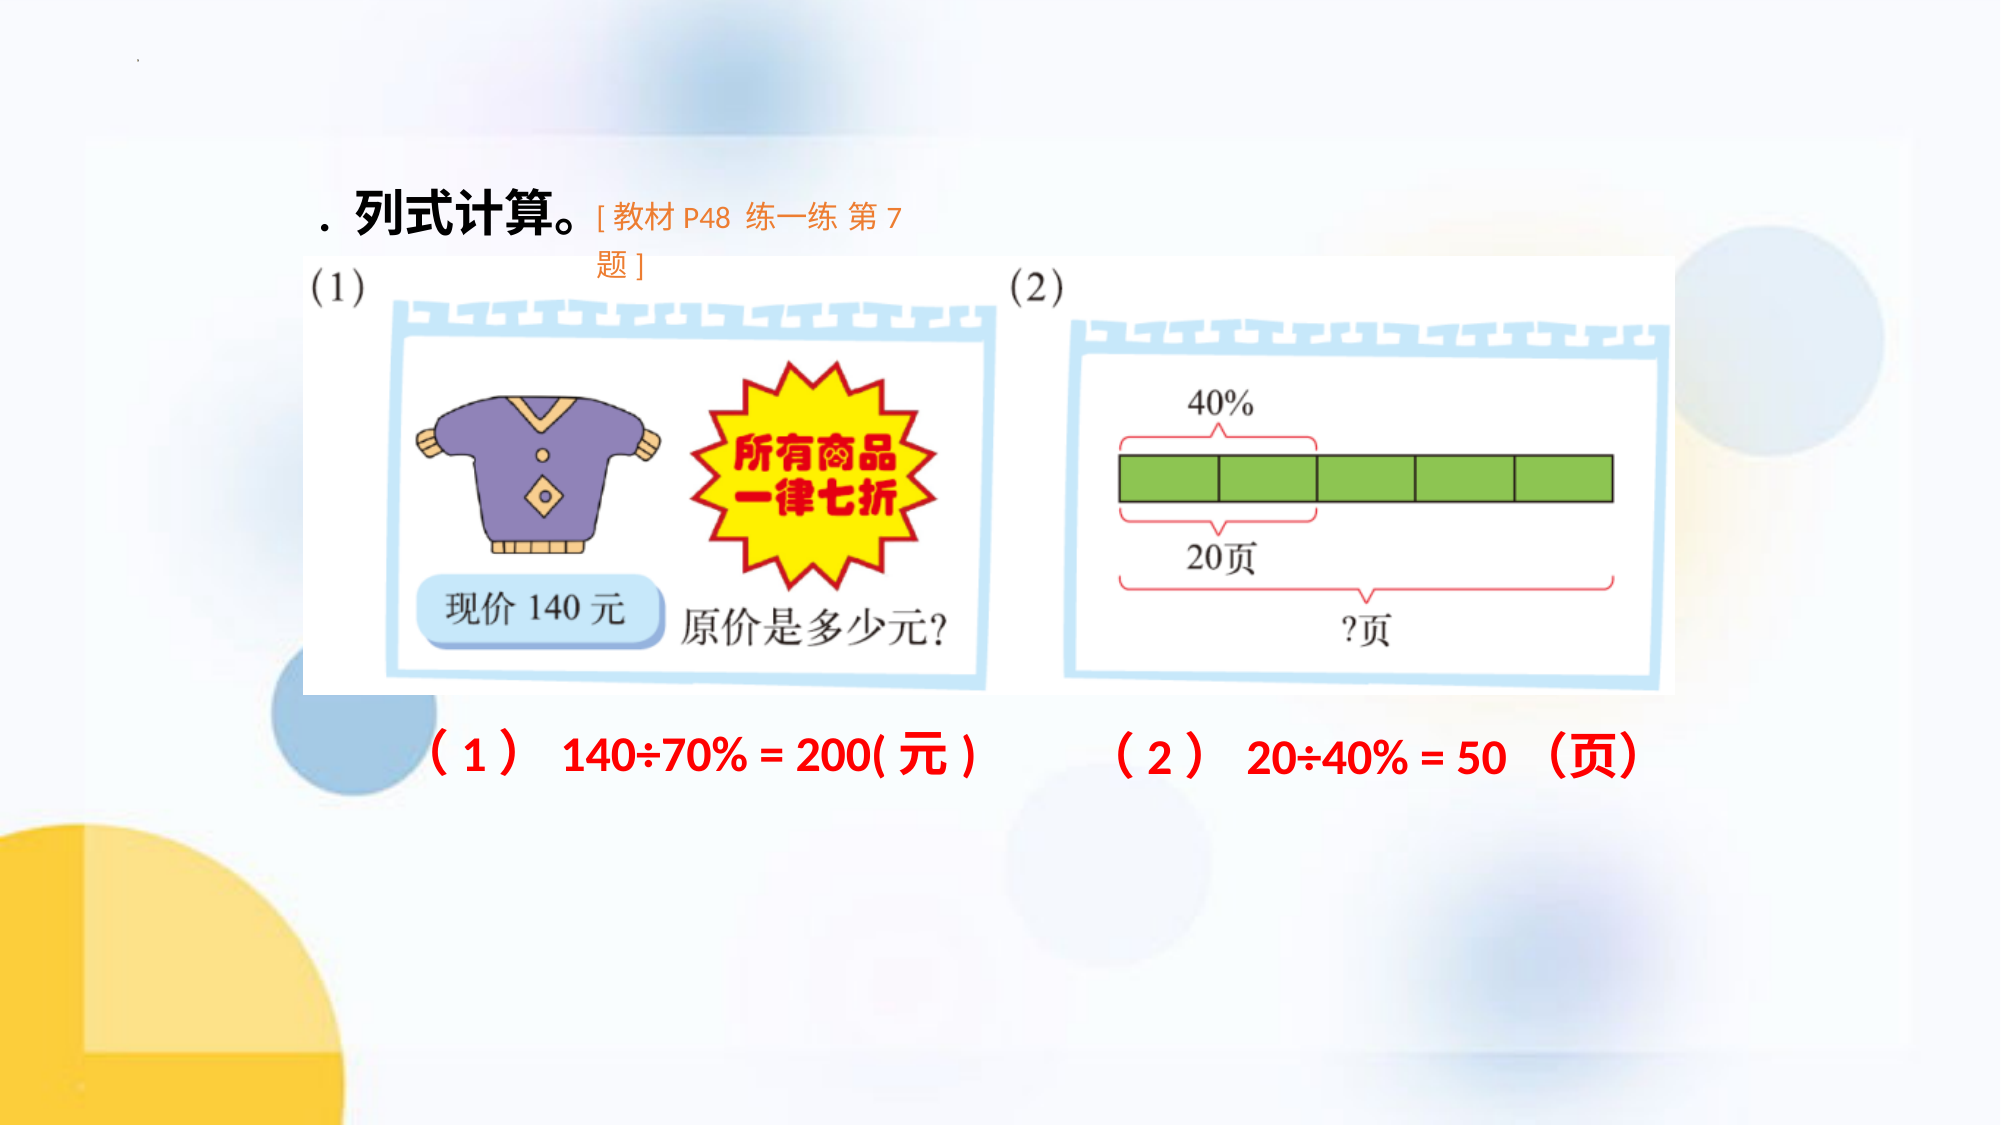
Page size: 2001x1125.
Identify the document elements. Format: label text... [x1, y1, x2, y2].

text_box （1）140÷70% = 200(元) [384, 713, 1067, 789]
text_box [教材P48 练一练 第7题] [581, 178, 963, 256]
text_box . 列式计算。 [303, 173, 782, 249]
text_box （2）20÷40% = 50（页） [1070, 717, 1753, 793]
picture [0, 0, 2001, 1125]
